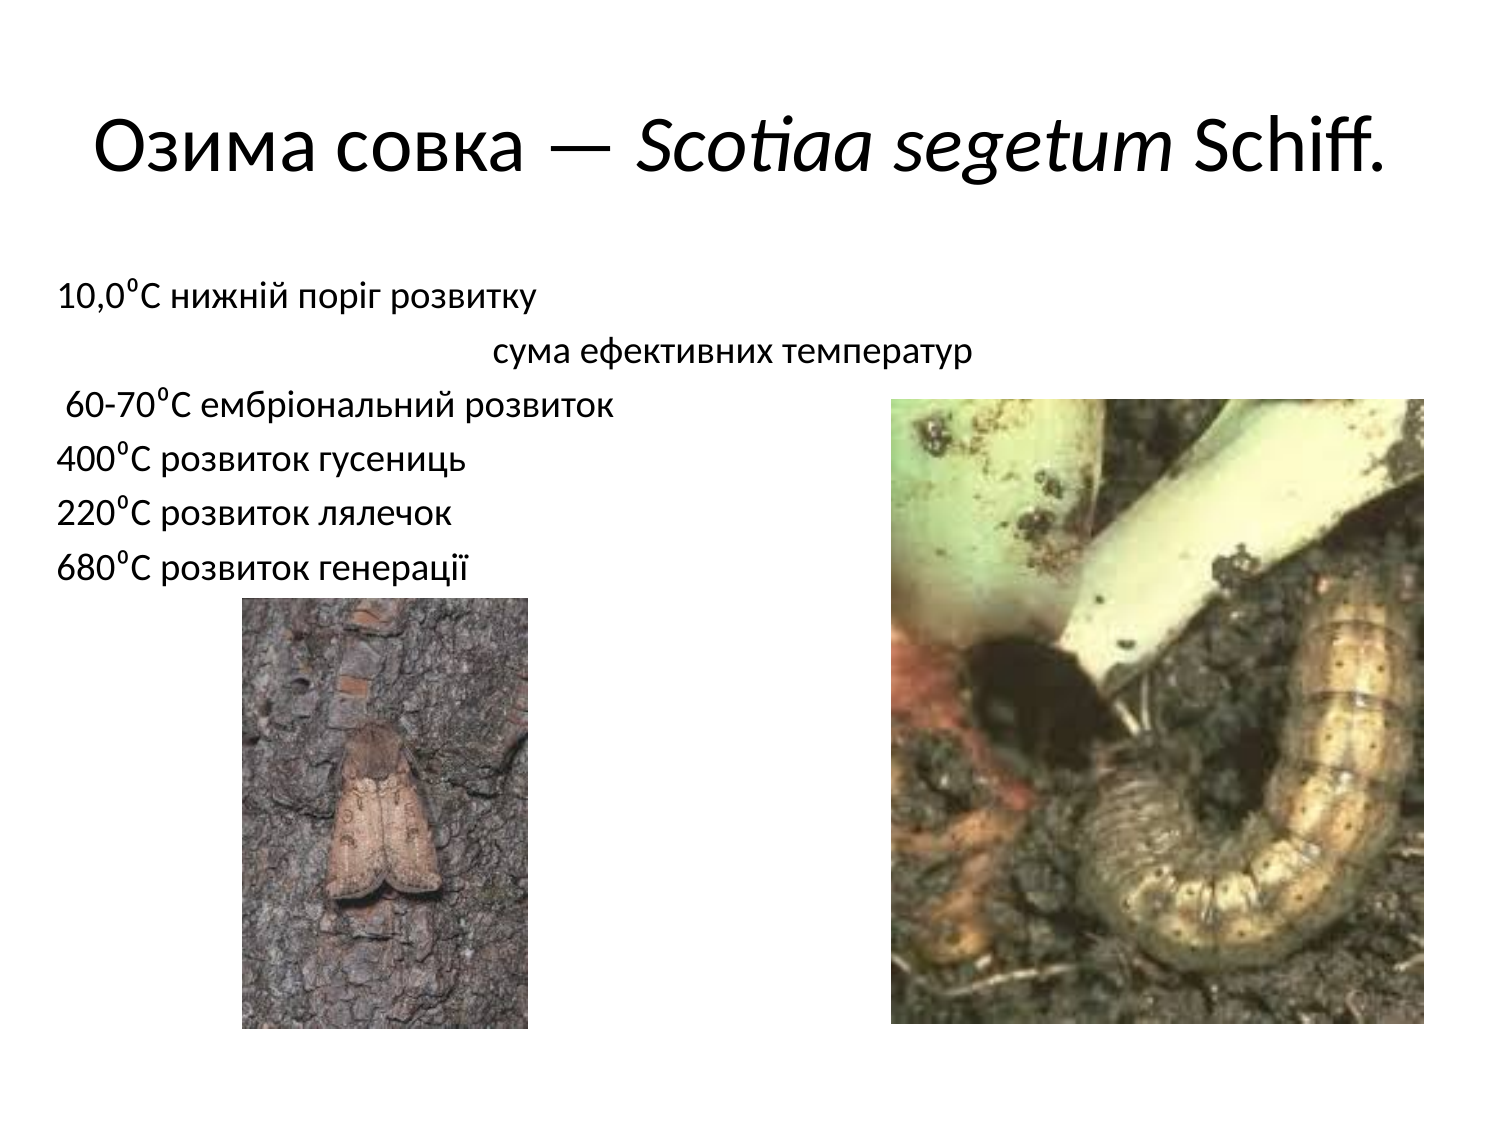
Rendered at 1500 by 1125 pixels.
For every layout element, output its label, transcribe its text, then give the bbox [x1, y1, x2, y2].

picture [241, 598, 529, 1029]
list 10,0⁰С нижній поріг розвитку сума ефективних температур 60-70⁰С ембріональний розвиток 400⁰С розвиток гусениць 220⁰С розвиток лялечок 680⁰С розвиток генерації [41, 262, 1425, 598]
title Озима совка — Scotiaa segetum Schiff. [75, 45, 1425, 233]
picture [891, 399, 1424, 1024]
